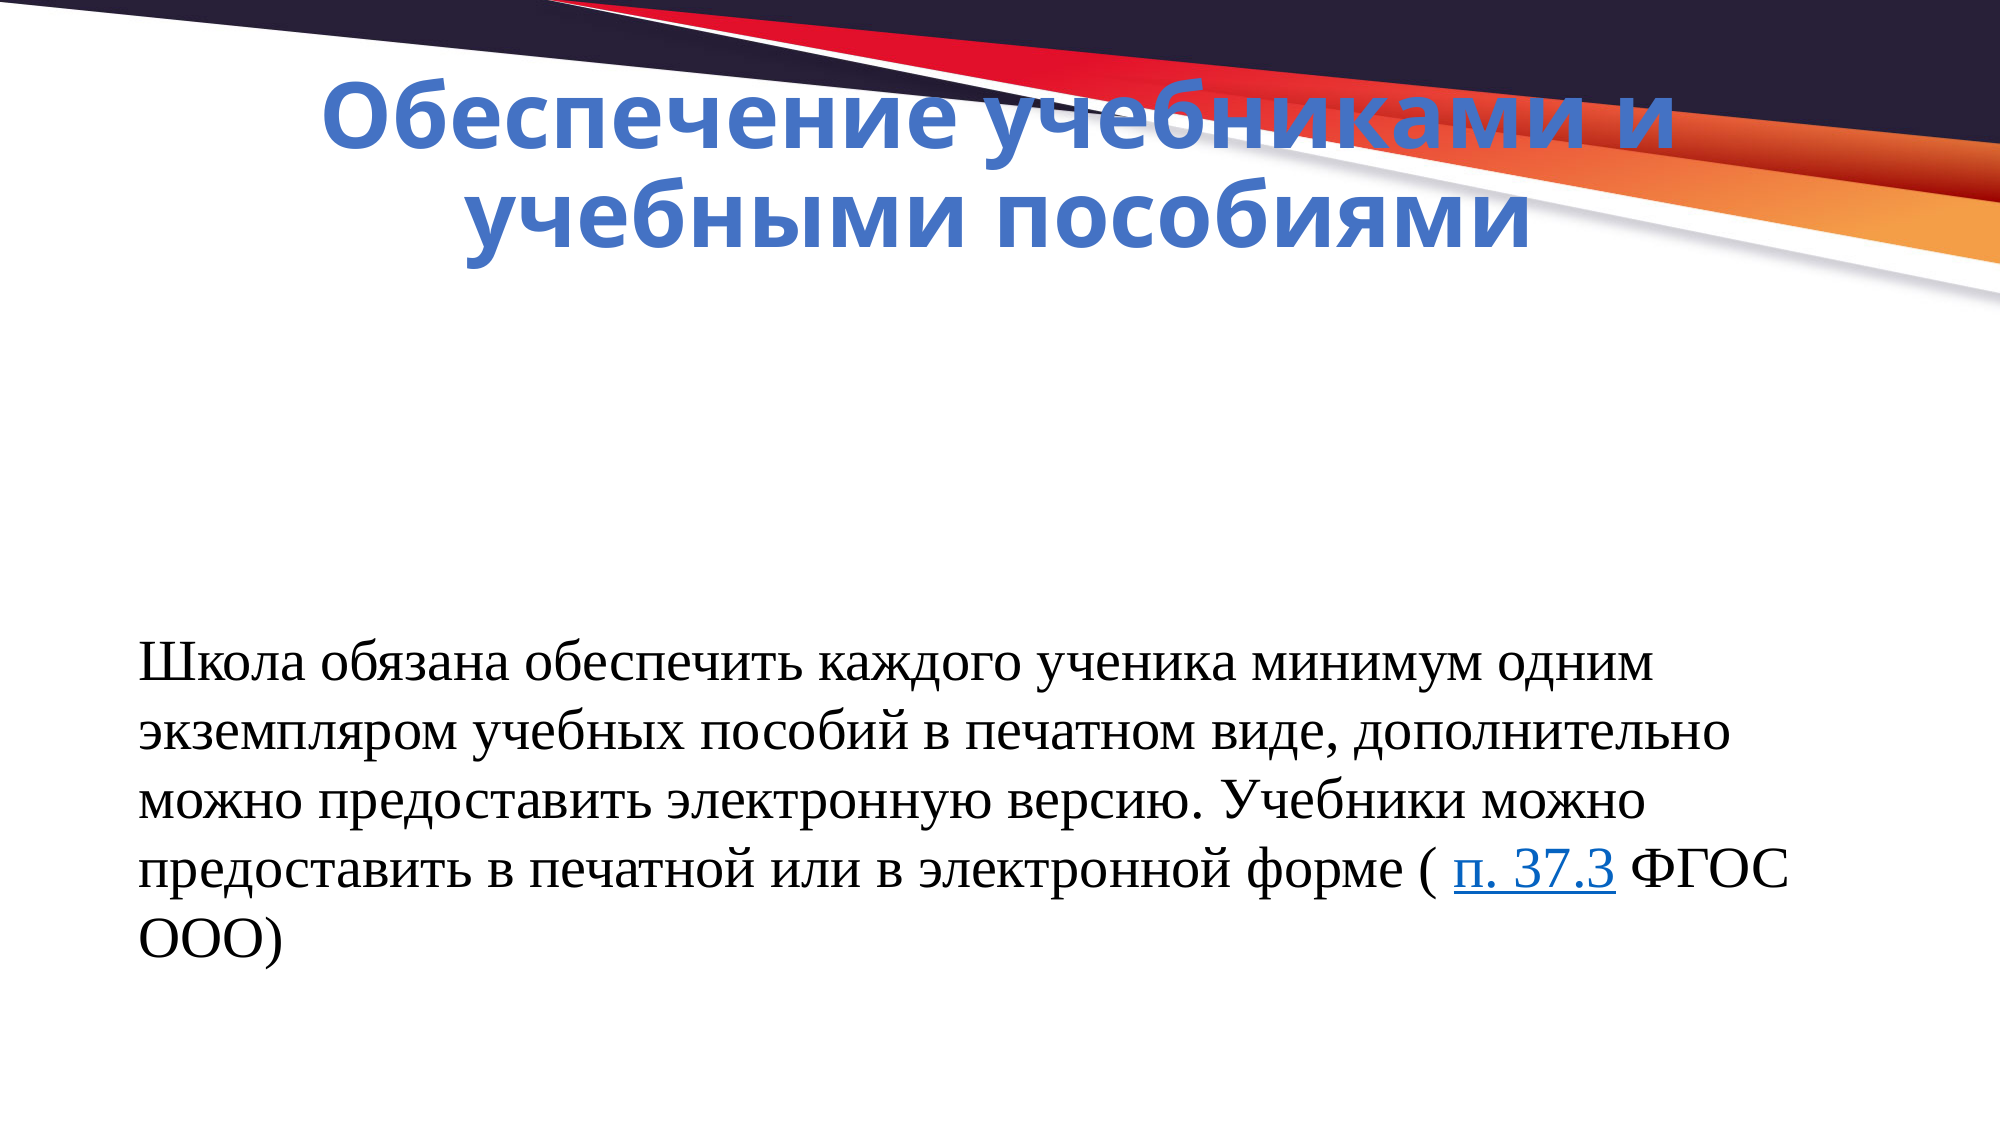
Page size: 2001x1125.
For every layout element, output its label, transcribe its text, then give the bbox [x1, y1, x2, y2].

title Обеспечение учебниками и учебными пособиями [137, 59, 1863, 278]
picture [0, 0, 2000, 1125]
table_header Школа обязана обеспечить каждого ученика минимум одним экземпляром учебных пособий в печатном виде, дополнительно можно предоставить электронную версию. Учебники можно предоставить в печатной или в электронной форме ( п. 37.3 ФГОС ООО) [137, 623, 1862, 971]
